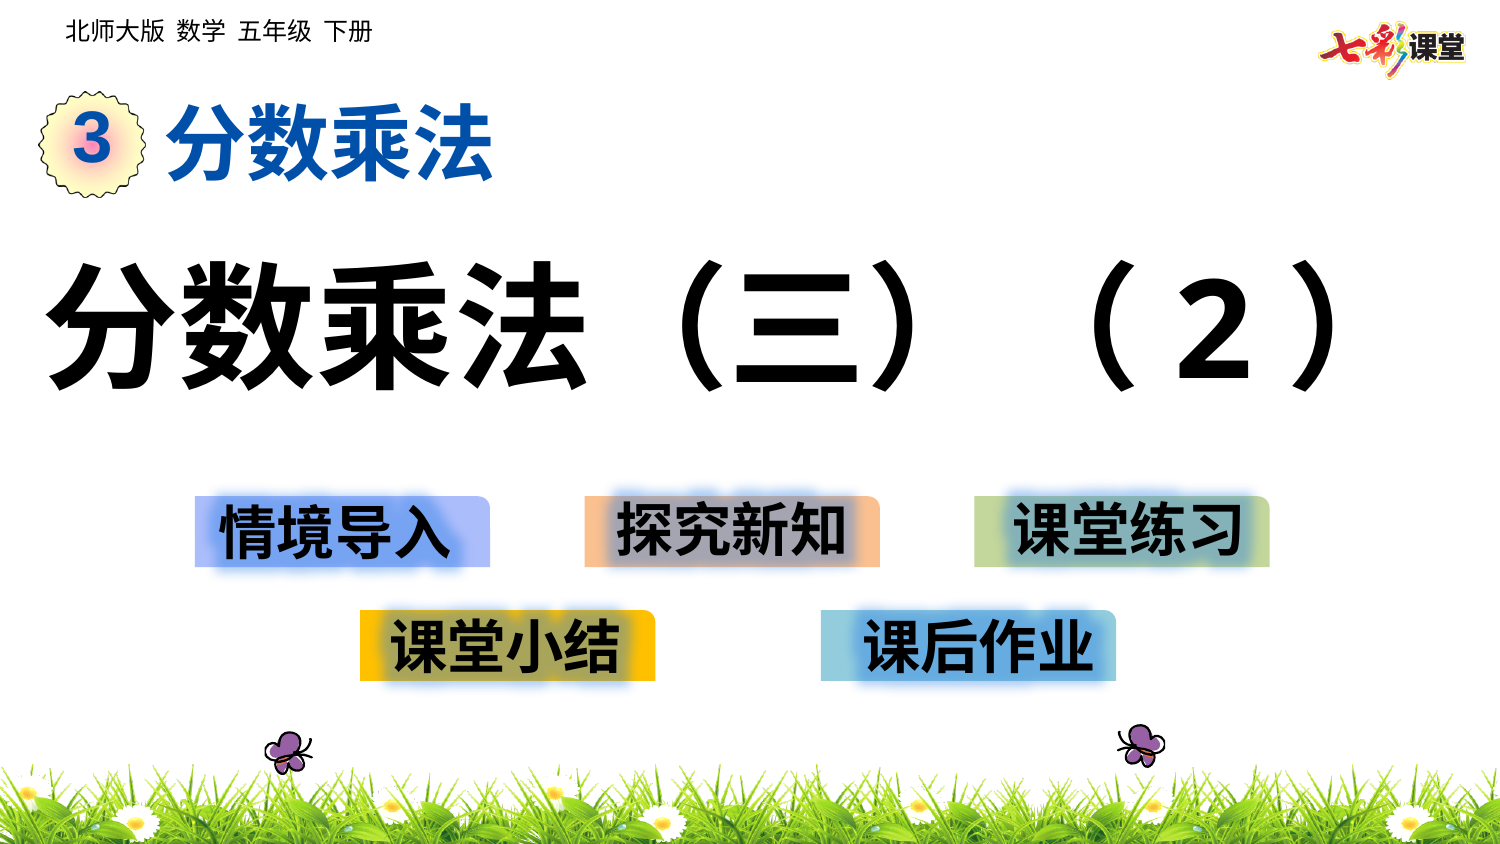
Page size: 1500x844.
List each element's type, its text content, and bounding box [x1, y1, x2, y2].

text_box [818, 608, 824, 684]
text_box 课堂练习 [993, 481, 1266, 575]
text_box 情境导入 [199, 484, 472, 579]
text_box 探究新知 [596, 481, 868, 575]
text_box 课后作业 [842, 598, 1115, 693]
text_box 分数乘法（三）（2） [30, 235, 1436, 412]
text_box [0, 0, 573, 70]
picture [0, 723, 1500, 844]
picture [1316, 20, 1468, 80]
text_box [37, 81, 146, 198]
text_box 课堂小结 [370, 598, 642, 693]
text_box 分数乘法 [151, 85, 508, 197]
